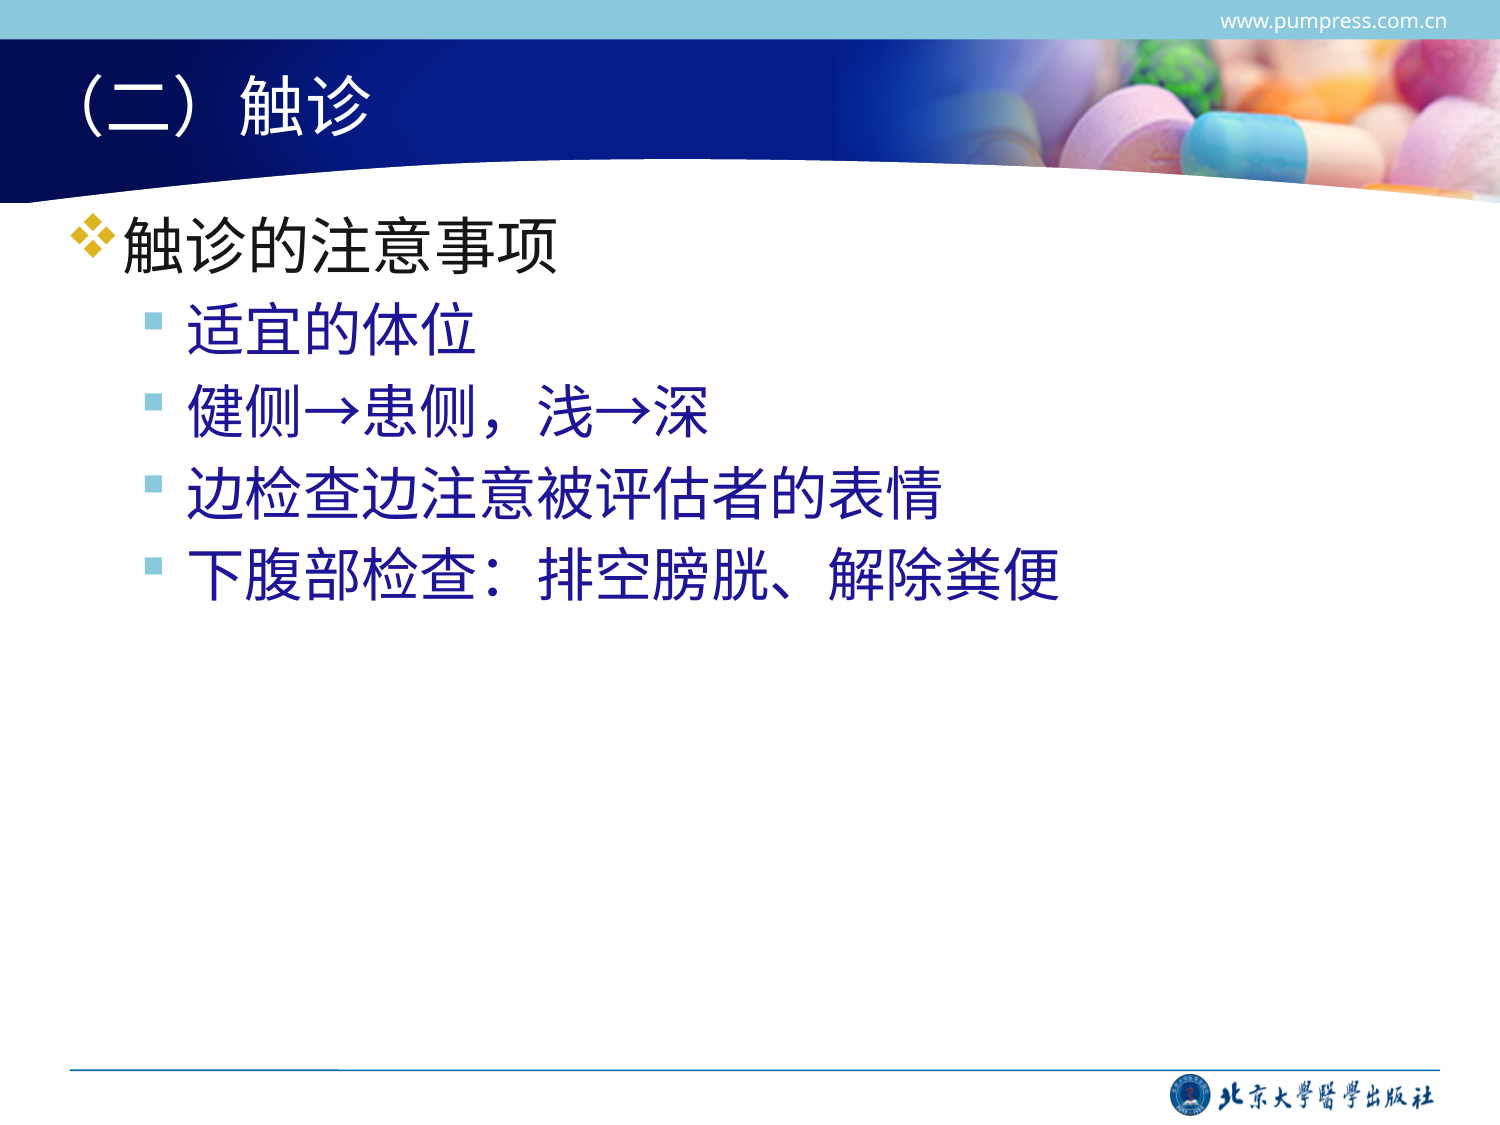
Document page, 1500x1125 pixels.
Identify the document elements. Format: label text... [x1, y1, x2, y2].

list 触诊的注意事项 适宜的体位 健侧→患侧，浅→深 边检查边注意被评估者的表情 下腹部检查：排空膀胱、解除粪便 [49, 198, 1463, 1026]
picture [1170, 1074, 1436, 1118]
slide_number www.pumpress.com.cn [1024, 0, 1463, 38]
title （二）触诊 [23, 58, 1349, 152]
picture [0, 40, 1500, 203]
